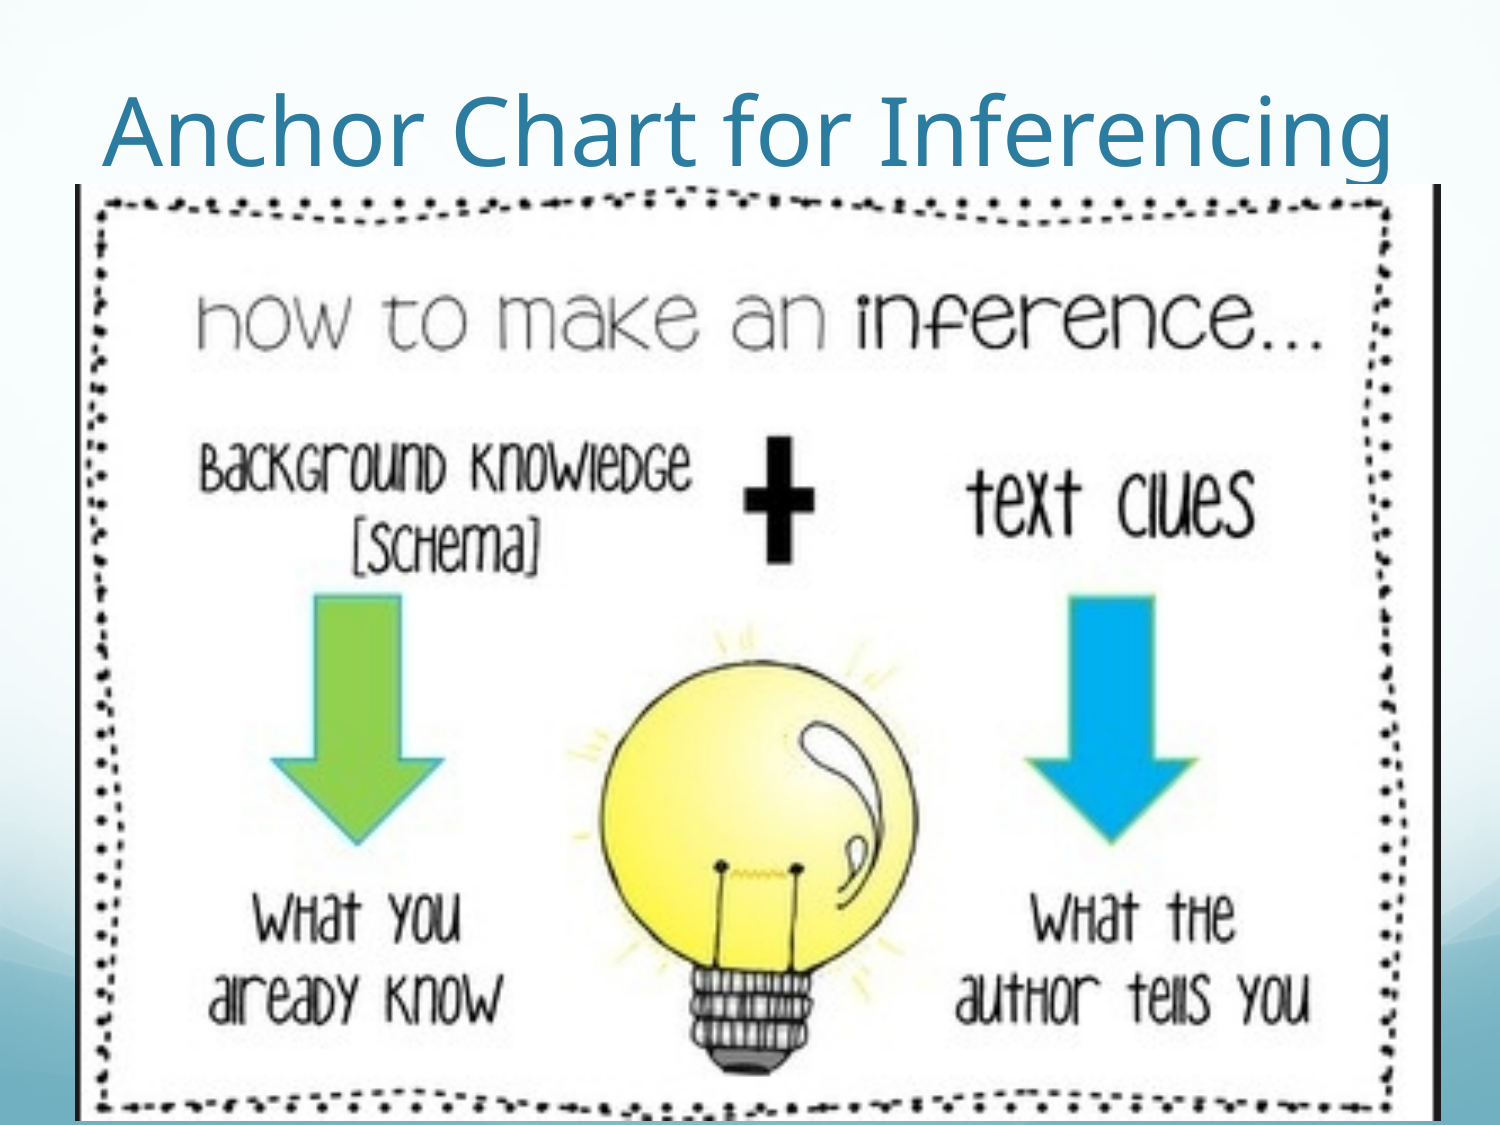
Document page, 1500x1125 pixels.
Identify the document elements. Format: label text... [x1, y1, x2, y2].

picture [74, 183, 1442, 1122]
title Anchor Chart for Inferencing [75, 5, 1425, 182]
